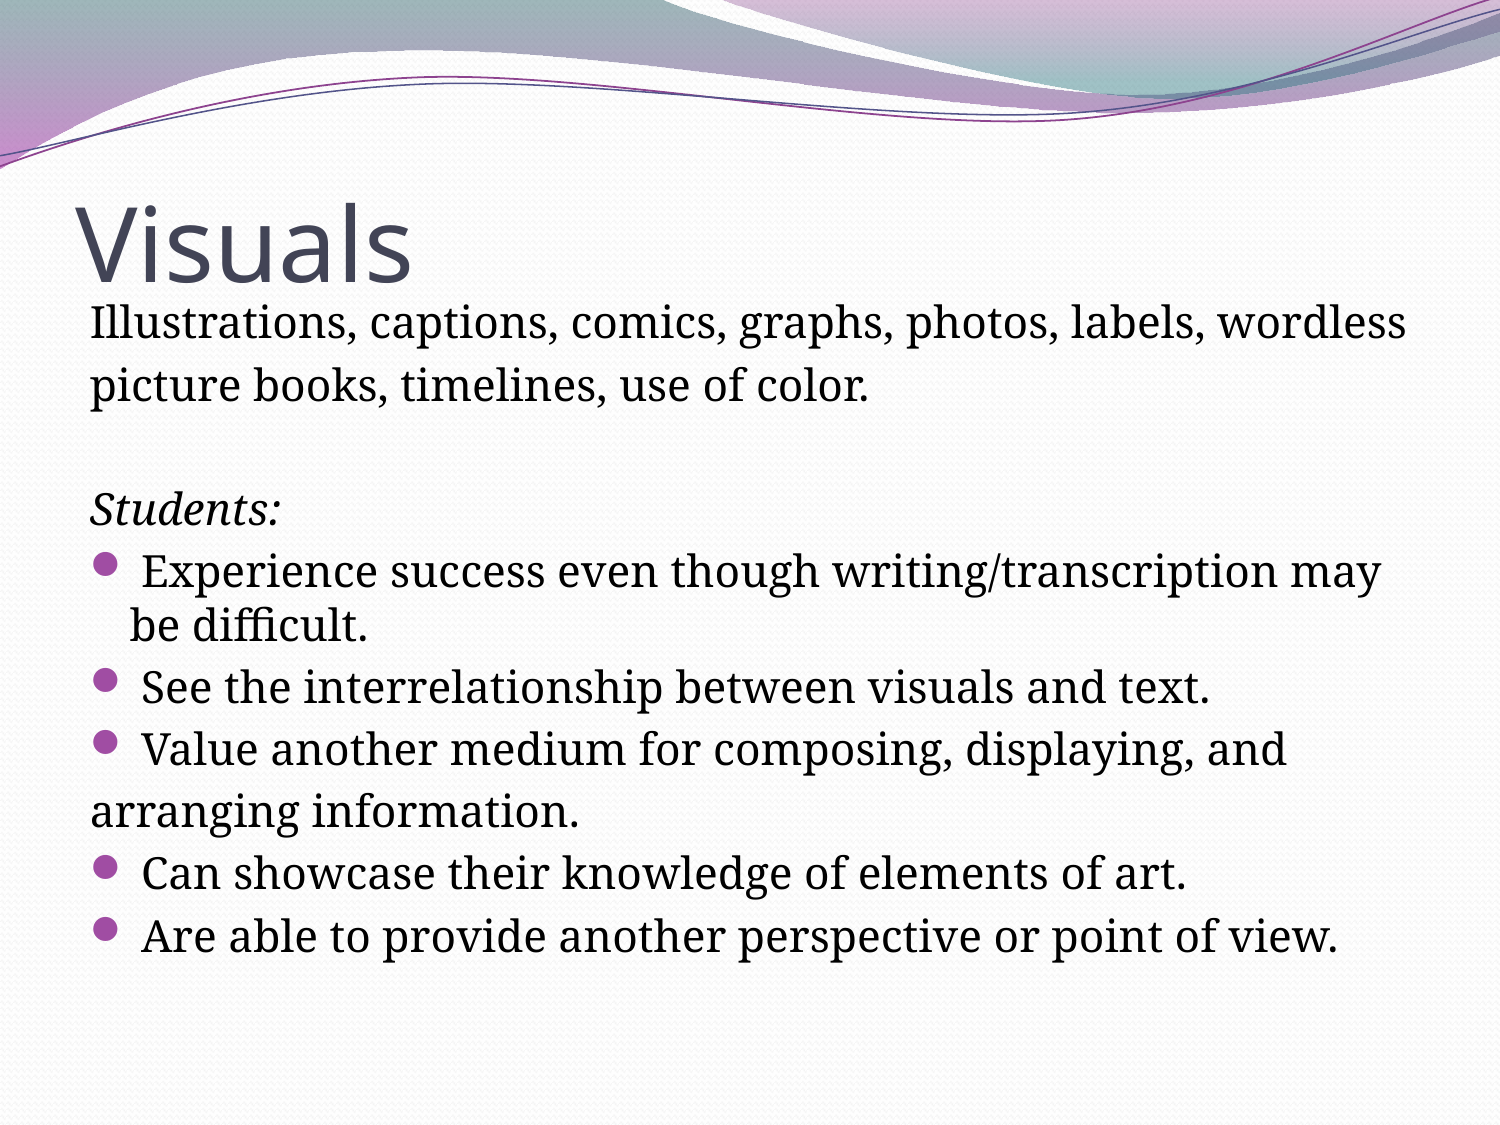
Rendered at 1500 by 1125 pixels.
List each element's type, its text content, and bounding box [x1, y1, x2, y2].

title Visuals [75, 115, 1425, 224]
list Illustrations, captions, comics, graphs, photos, labels, wordless picture books, timelines, use of color. Students: Experience success even though writing/transcription may be difficult. See the interrelationship between visuals and text. Value another medium for composing, displaying, and arranging information. Can showcase their knowledge of elements of art. Are able to provide another perspective or point of view. [75, 224, 1425, 1005]
